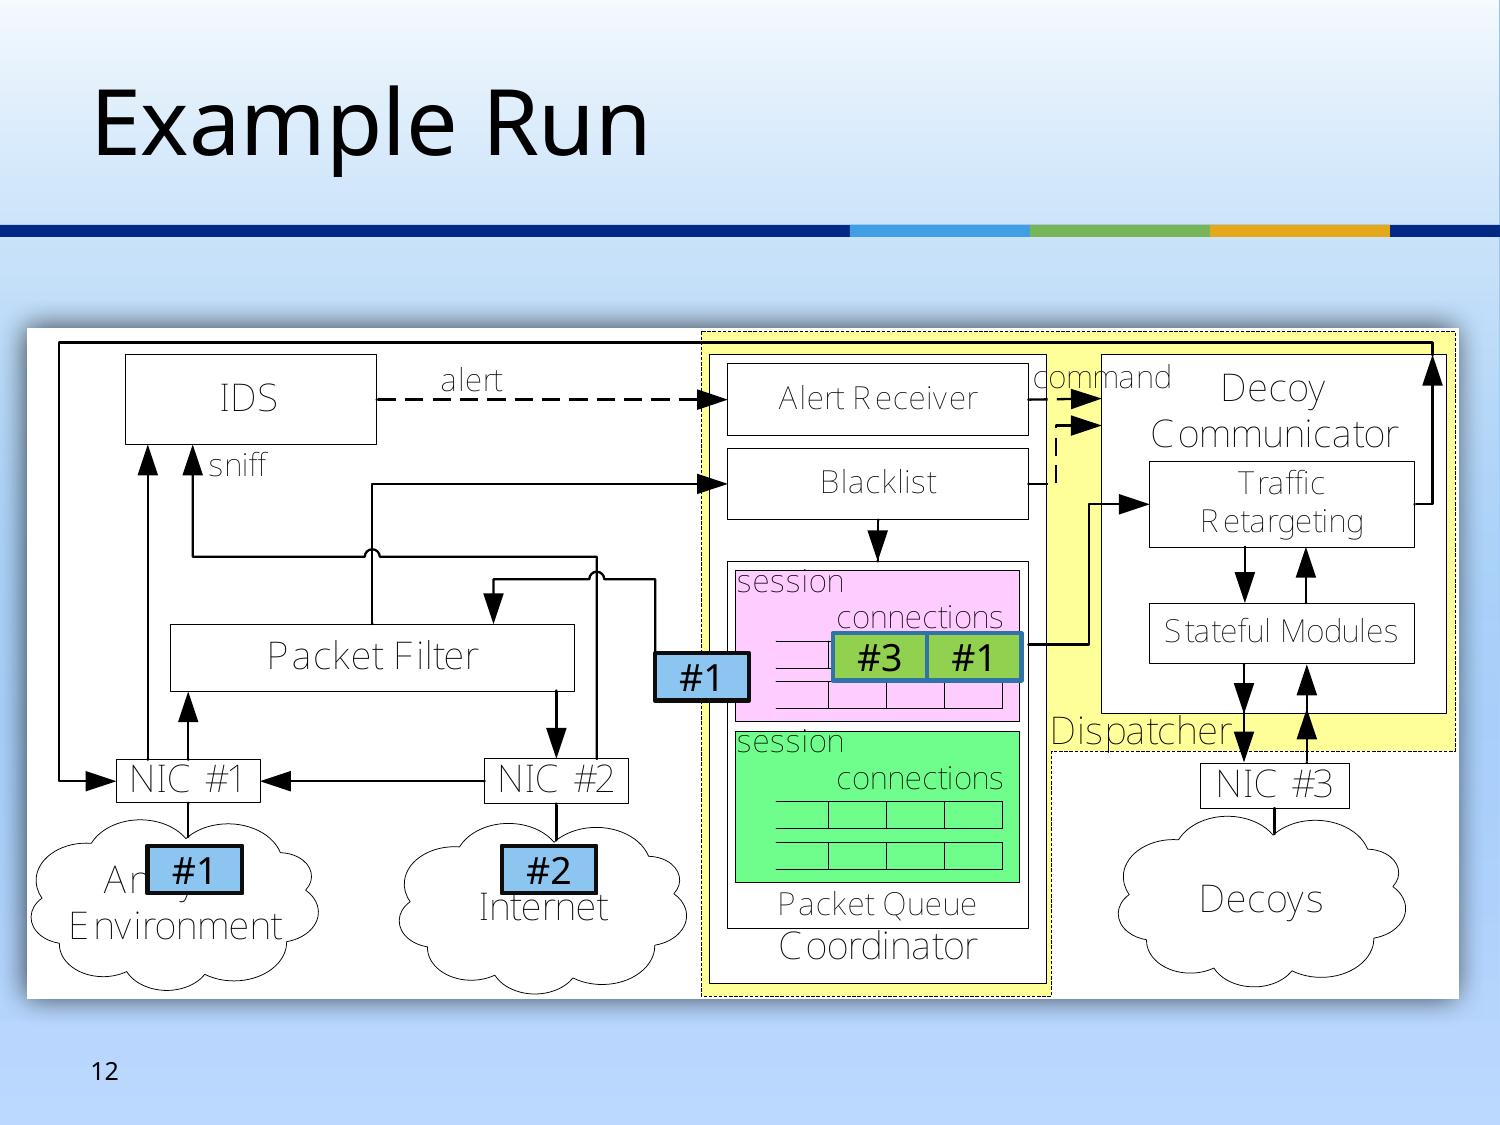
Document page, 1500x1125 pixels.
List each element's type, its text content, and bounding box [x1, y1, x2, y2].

title Example Run [75, 24, 1425, 213]
picture [26, 327, 1460, 1000]
slide_number 12 [75, 1042, 426, 1103]
